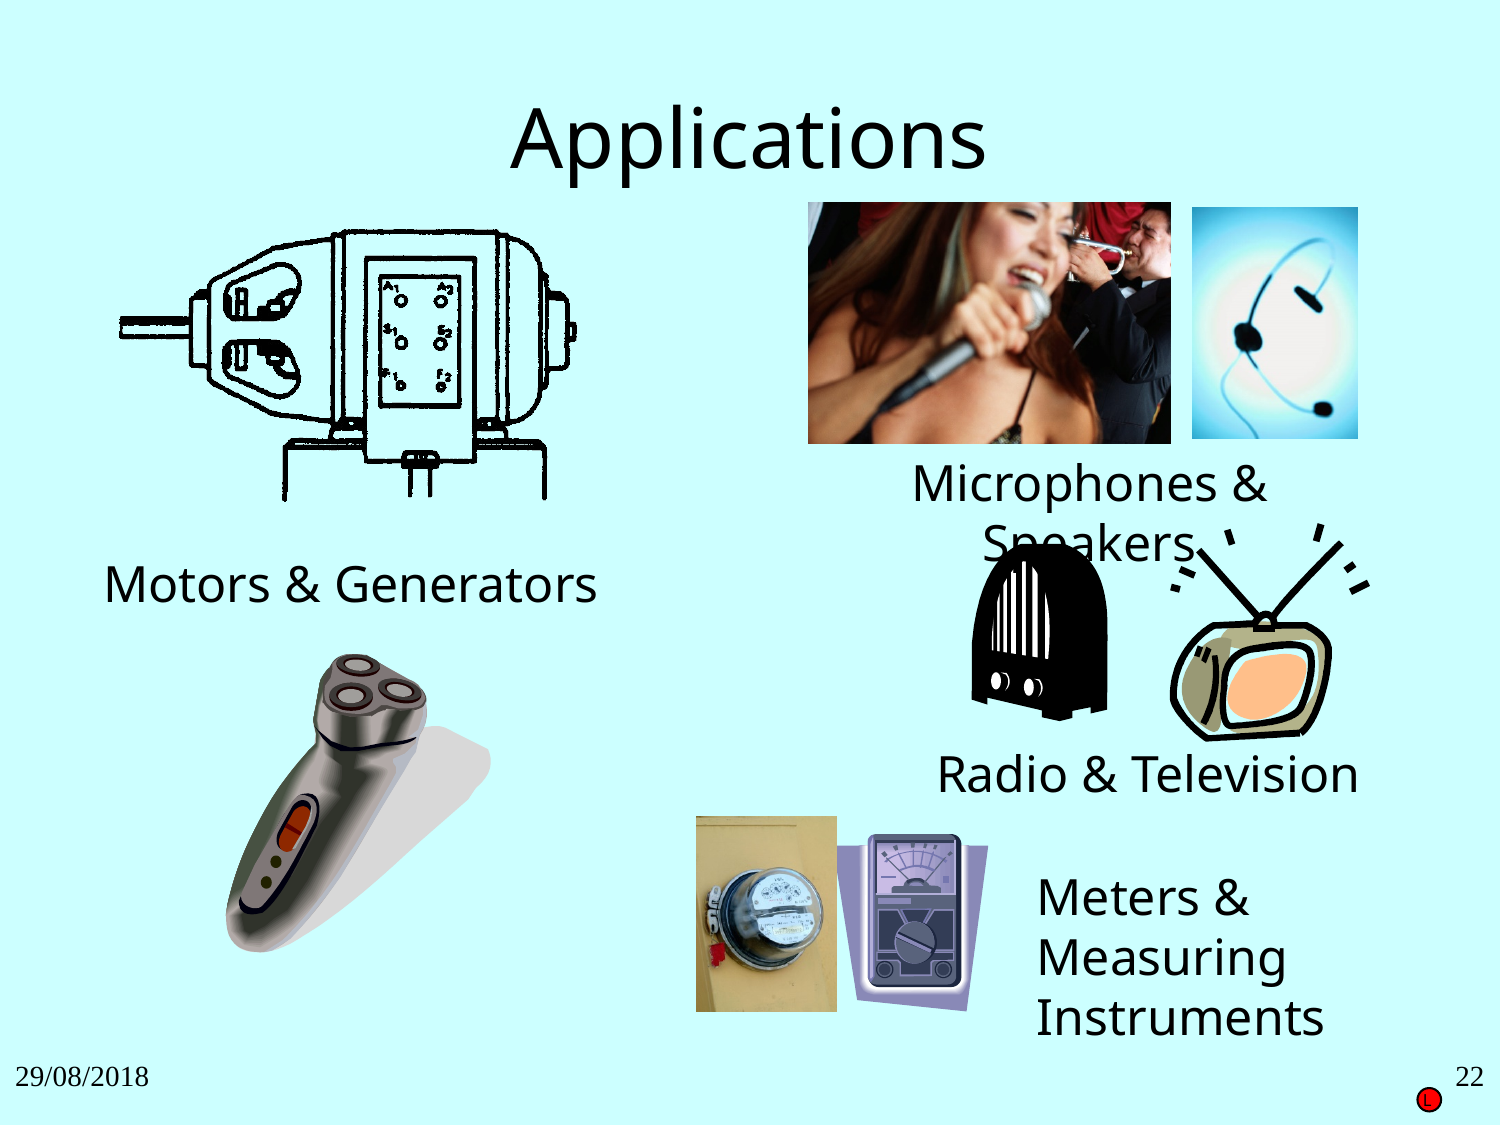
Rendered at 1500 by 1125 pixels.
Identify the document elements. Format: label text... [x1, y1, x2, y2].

picture [808, 202, 1171, 444]
picture [102, 204, 600, 522]
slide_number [0, 1050, 313, 1125]
text_box L [1417, 1088, 1442, 1112]
text_box Meters & Measuring Instruments [1021, 857, 1365, 1053]
text_box Applications [159, 78, 1341, 193]
text_box Radio & Television [921, 735, 1376, 811]
picture [1192, 207, 1358, 439]
picture [696, 816, 989, 1012]
picture [223, 650, 494, 954]
text_box Microphones & Speakers [785, 444, 1394, 579]
picture [971, 543, 1108, 722]
picture [1169, 522, 1371, 742]
slide_number 22 [1187, 1050, 1500, 1125]
text_box Motors & Generators [76, 544, 626, 620]
